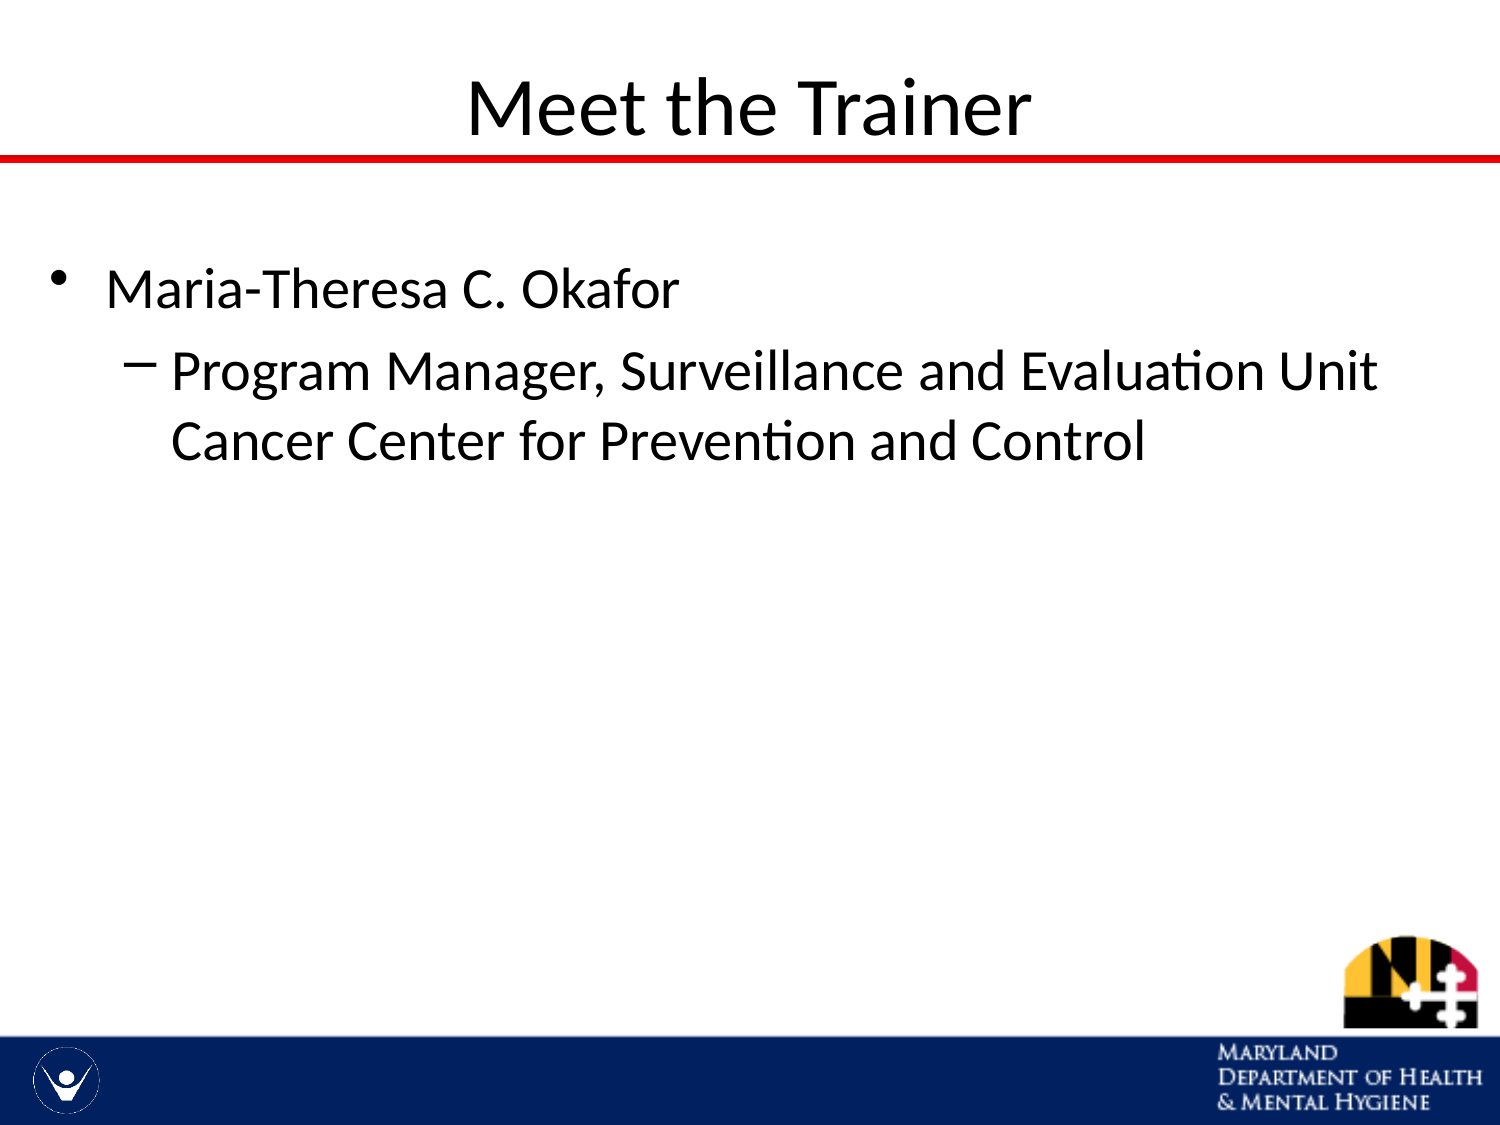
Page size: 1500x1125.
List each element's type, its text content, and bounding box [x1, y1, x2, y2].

text_box [112, 843, 1388, 1125]
title Meet the Trainer [75, 45, 1425, 233]
picture [0, 163, 1500, 1125]
picture [0, 0, 1500, 155]
list Maria-Theresa C. Okafor Program Manager, Surveillance and Evaluation Unit Cancer Center for Prevention and Control [34, 242, 1466, 843]
